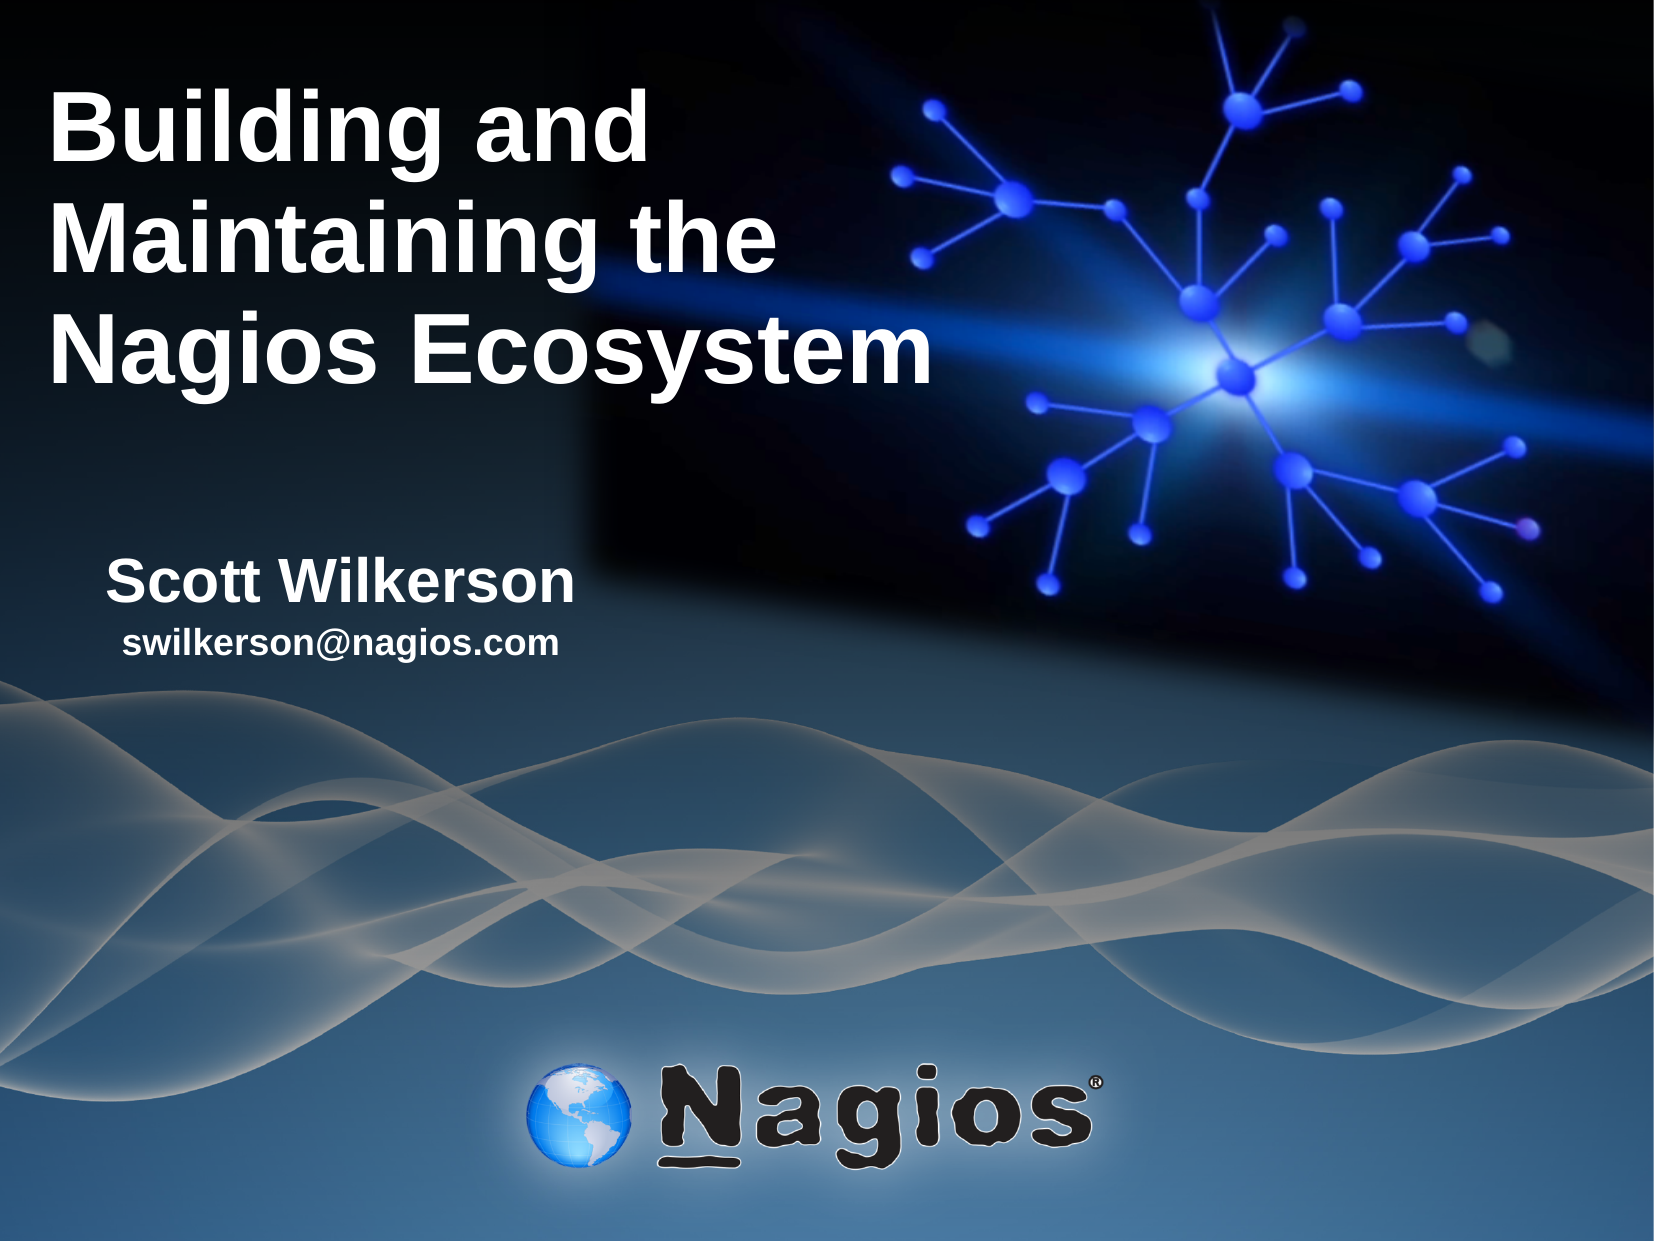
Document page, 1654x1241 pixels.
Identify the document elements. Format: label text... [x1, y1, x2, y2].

picture [0, 0, 1654, 1241]
text_box Building and Maintaining the Nagios Ecosystem [32, 57, 534, 433]
text_box Scott Wilkerson [0, 534, 534, 622]
text_box swilkerson@nagios.com [54, 611, 534, 670]
